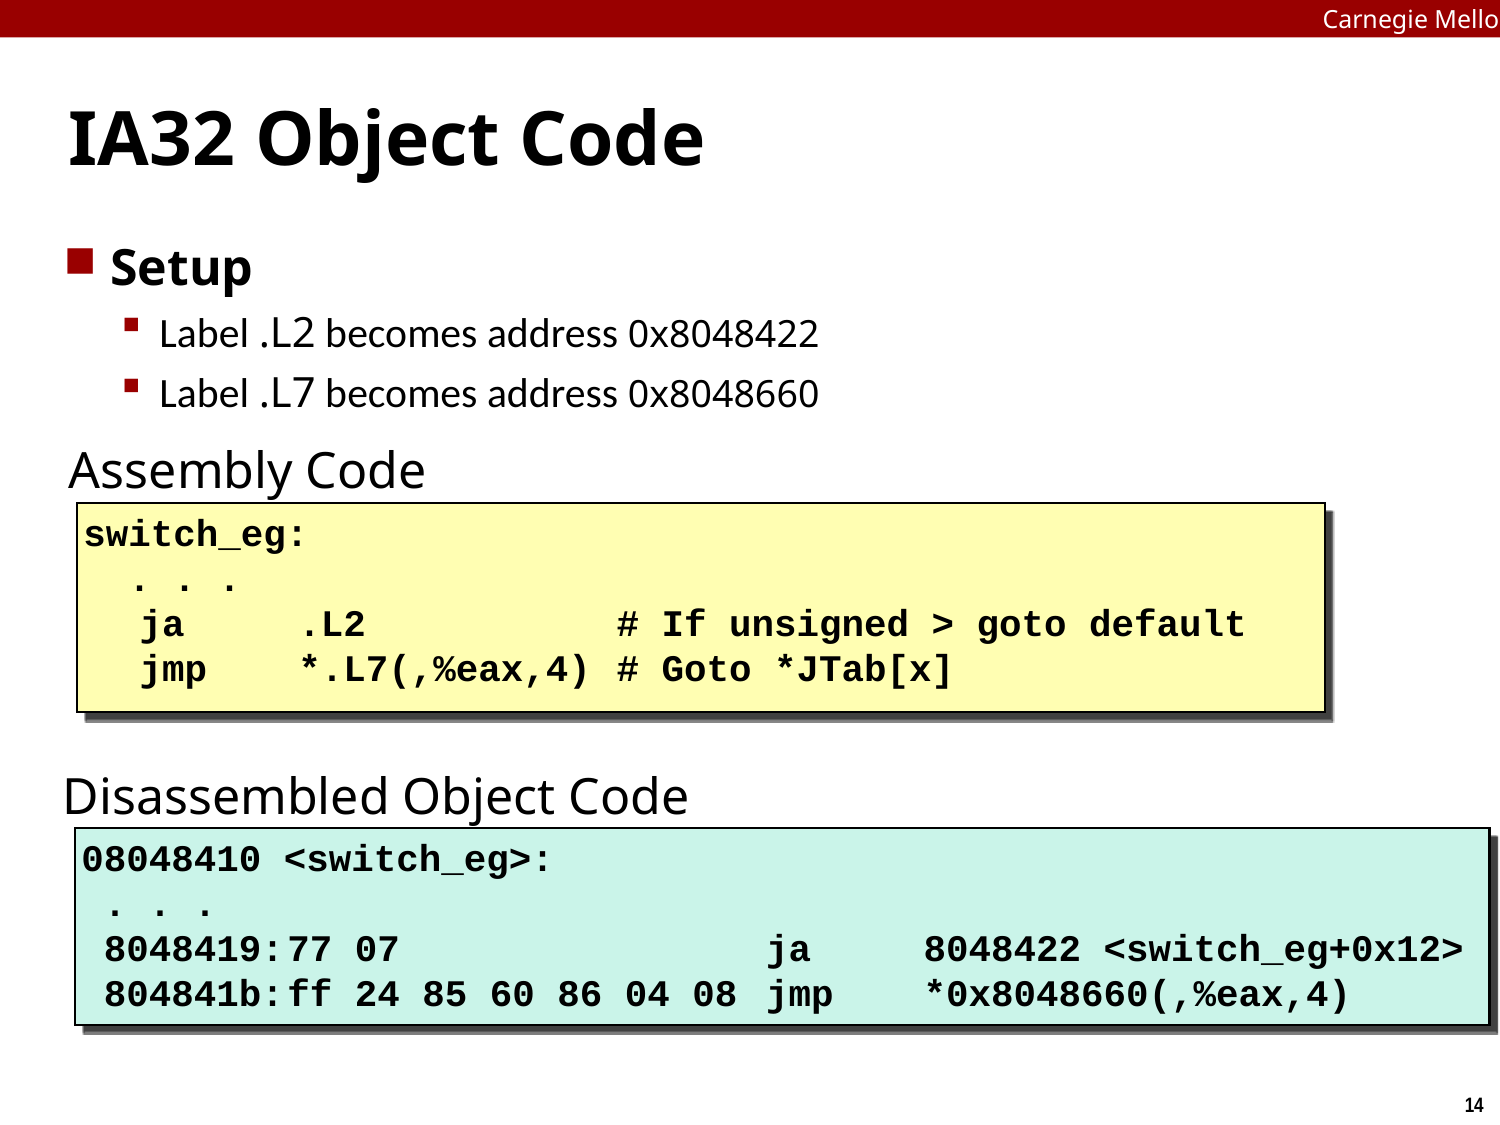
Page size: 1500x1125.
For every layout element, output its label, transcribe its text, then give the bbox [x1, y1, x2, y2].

text_box Assembly Code [62, 432, 630, 506]
text_box Disassembled Object Code [56, 758, 897, 832]
text_box 08048410 <switch_eg>: . . . 8048419: 77 07 ja 8048422 <switch_eg+0x12> 804841b: ff 24 85 60 86 04 08 jmp *0x8048660(,%eax,4) [74, 828, 1490, 1025]
text_box Carnegie Mellon [1322, 3, 1500, 33]
list Setup Label .L2 becomes address 0x8048422 Label .L7 becomes address 0x8048660 [62, 832, 1438, 1122]
list Setup Label .L2 becomes address 0x8048422 Label .L7 becomes address 0x8048660 [62, 228, 1438, 828]
text_box switch_eg: . . . ja .L2 # If unsigned > goto default jmp *.L7(,%eax,4) # Goto *JTab[x] [77, 503, 1325, 713]
text_box [0, 0, 1500, 38]
title IA32 Object Code [62, 41, 1438, 228]
